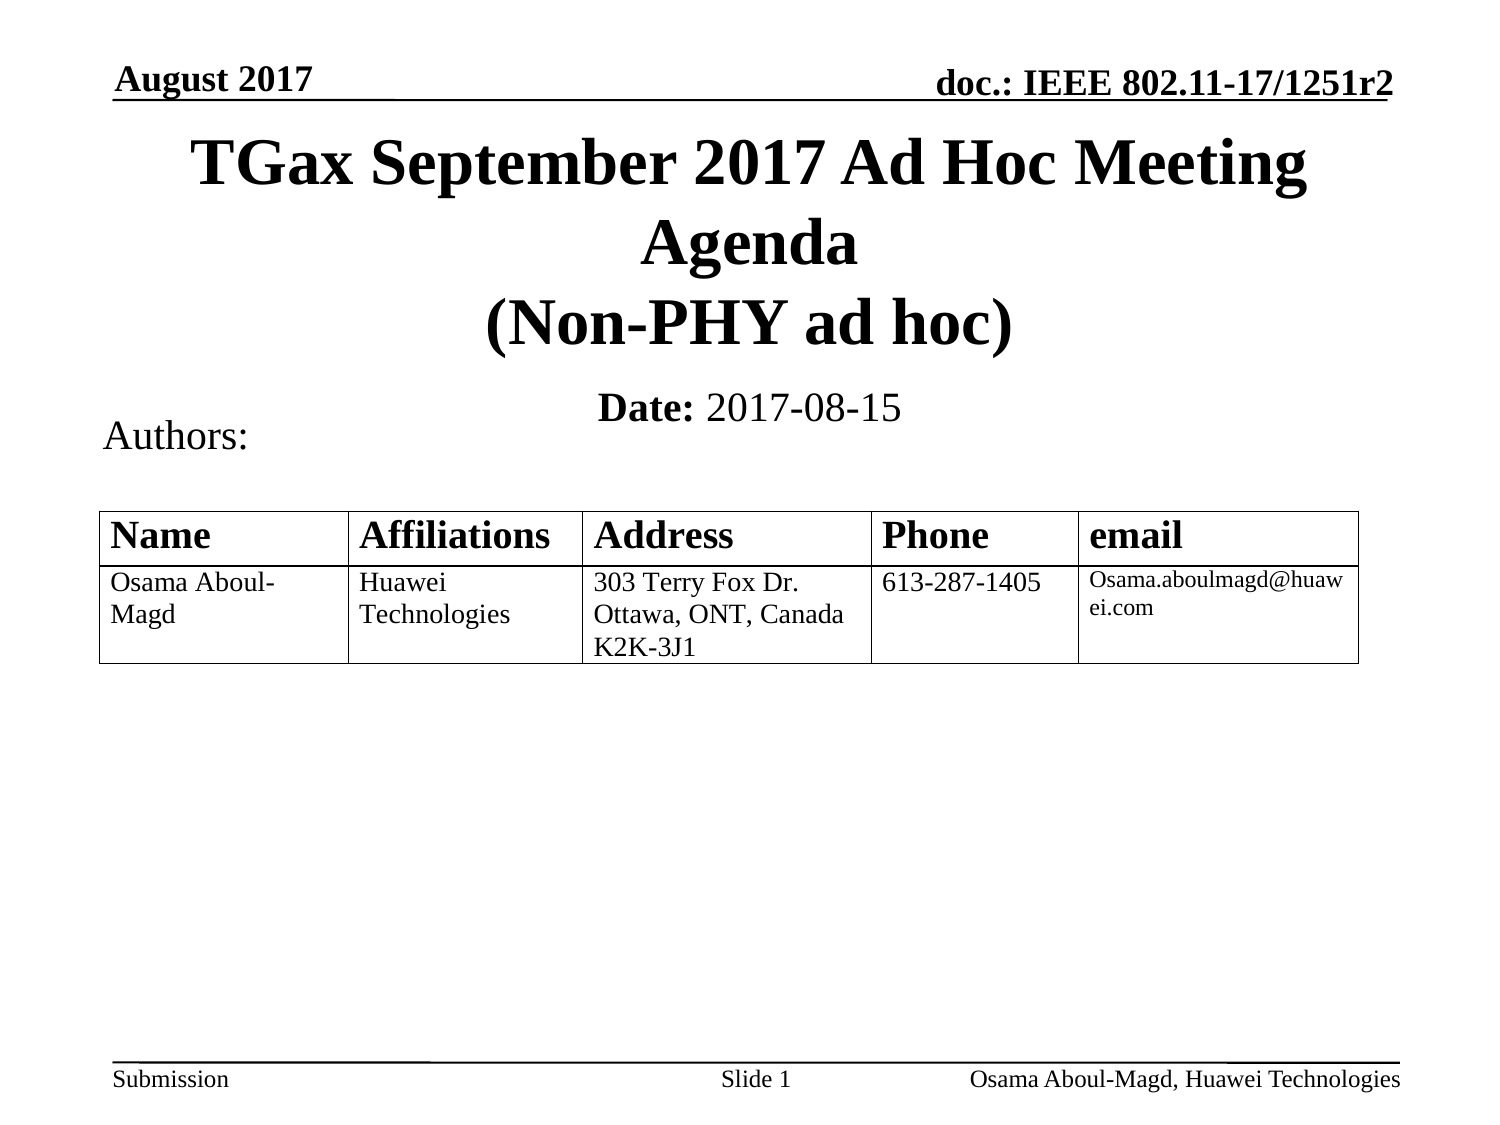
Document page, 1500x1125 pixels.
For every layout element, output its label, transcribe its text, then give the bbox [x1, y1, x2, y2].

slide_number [114, 54, 493, 100]
list Date: 2017-08-15 [112, 372, 1388, 438]
footer Osama Aboul-Magd, Huawei Technologies [902, 1061, 1402, 1093]
slide_number Slide 1 [712, 1061, 800, 1123]
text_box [84, 510, 1388, 913]
title TGax September 2017 Ad Hoc Meeting Agenda (Non-PHY ad hoc) [112, 149, 1388, 326]
text_box Authors: [87, 399, 325, 463]
